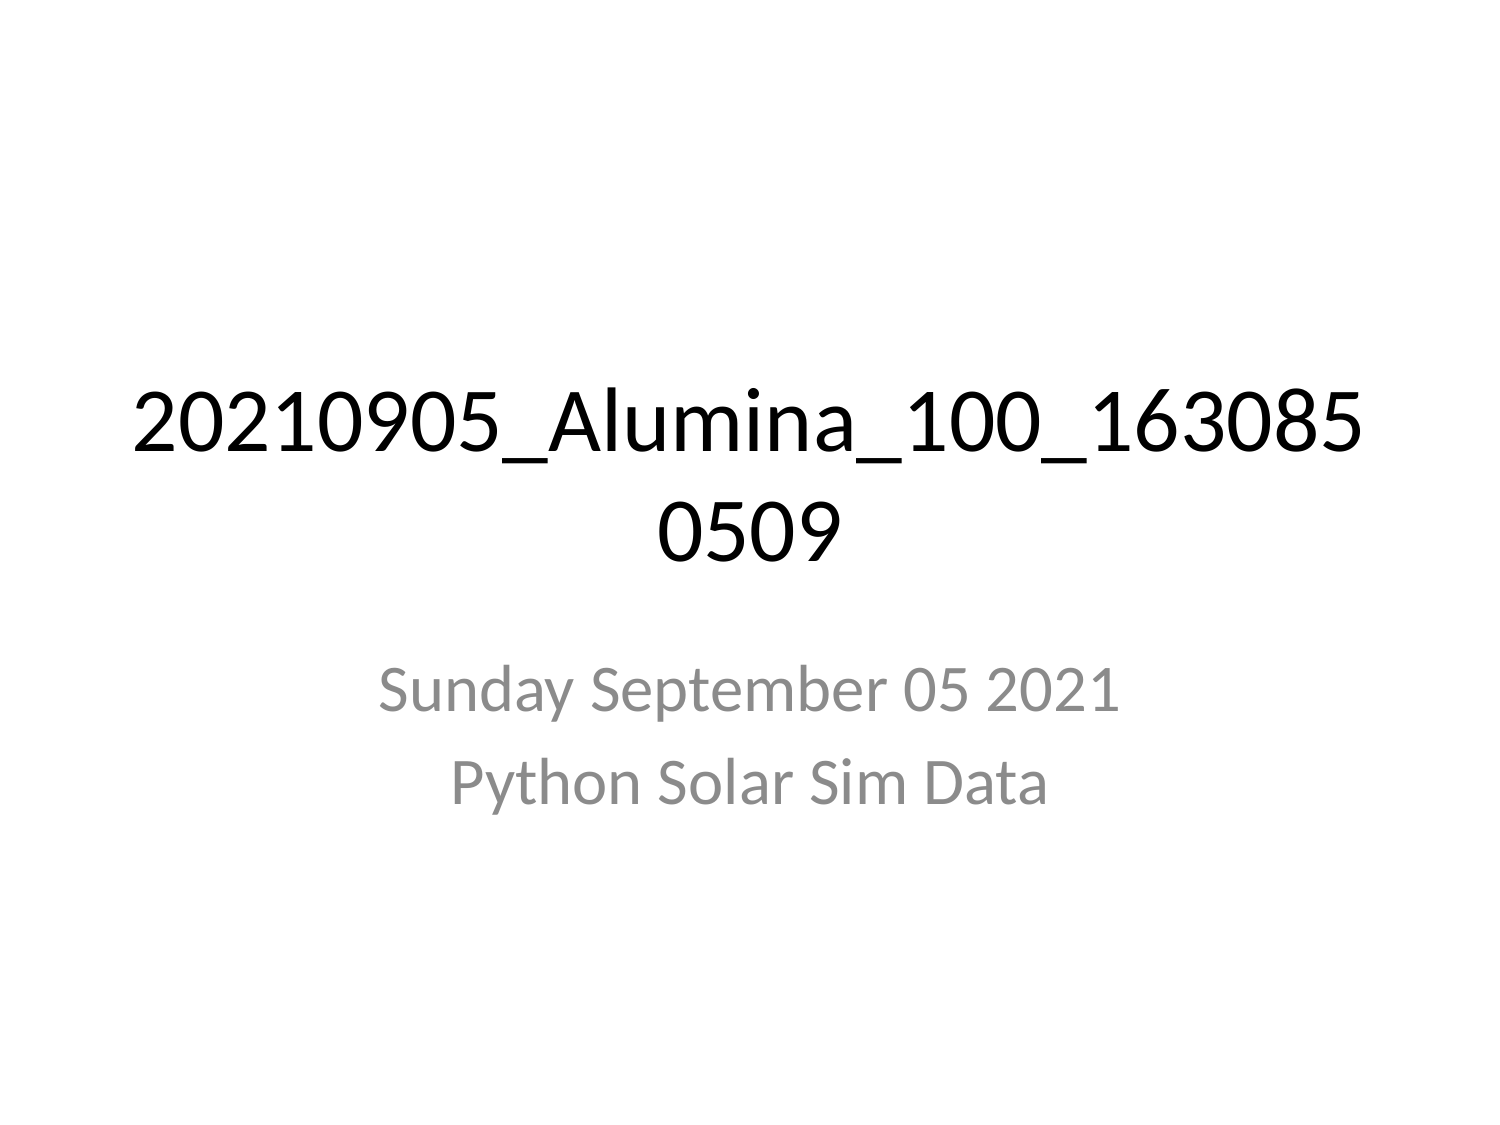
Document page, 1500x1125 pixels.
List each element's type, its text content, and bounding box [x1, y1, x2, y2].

subtitle Sunday September 05 2021 Python Solar Sim Data [225, 637, 1275, 925]
title 20210905_Alumina_100_1630850509 [112, 349, 1388, 591]
